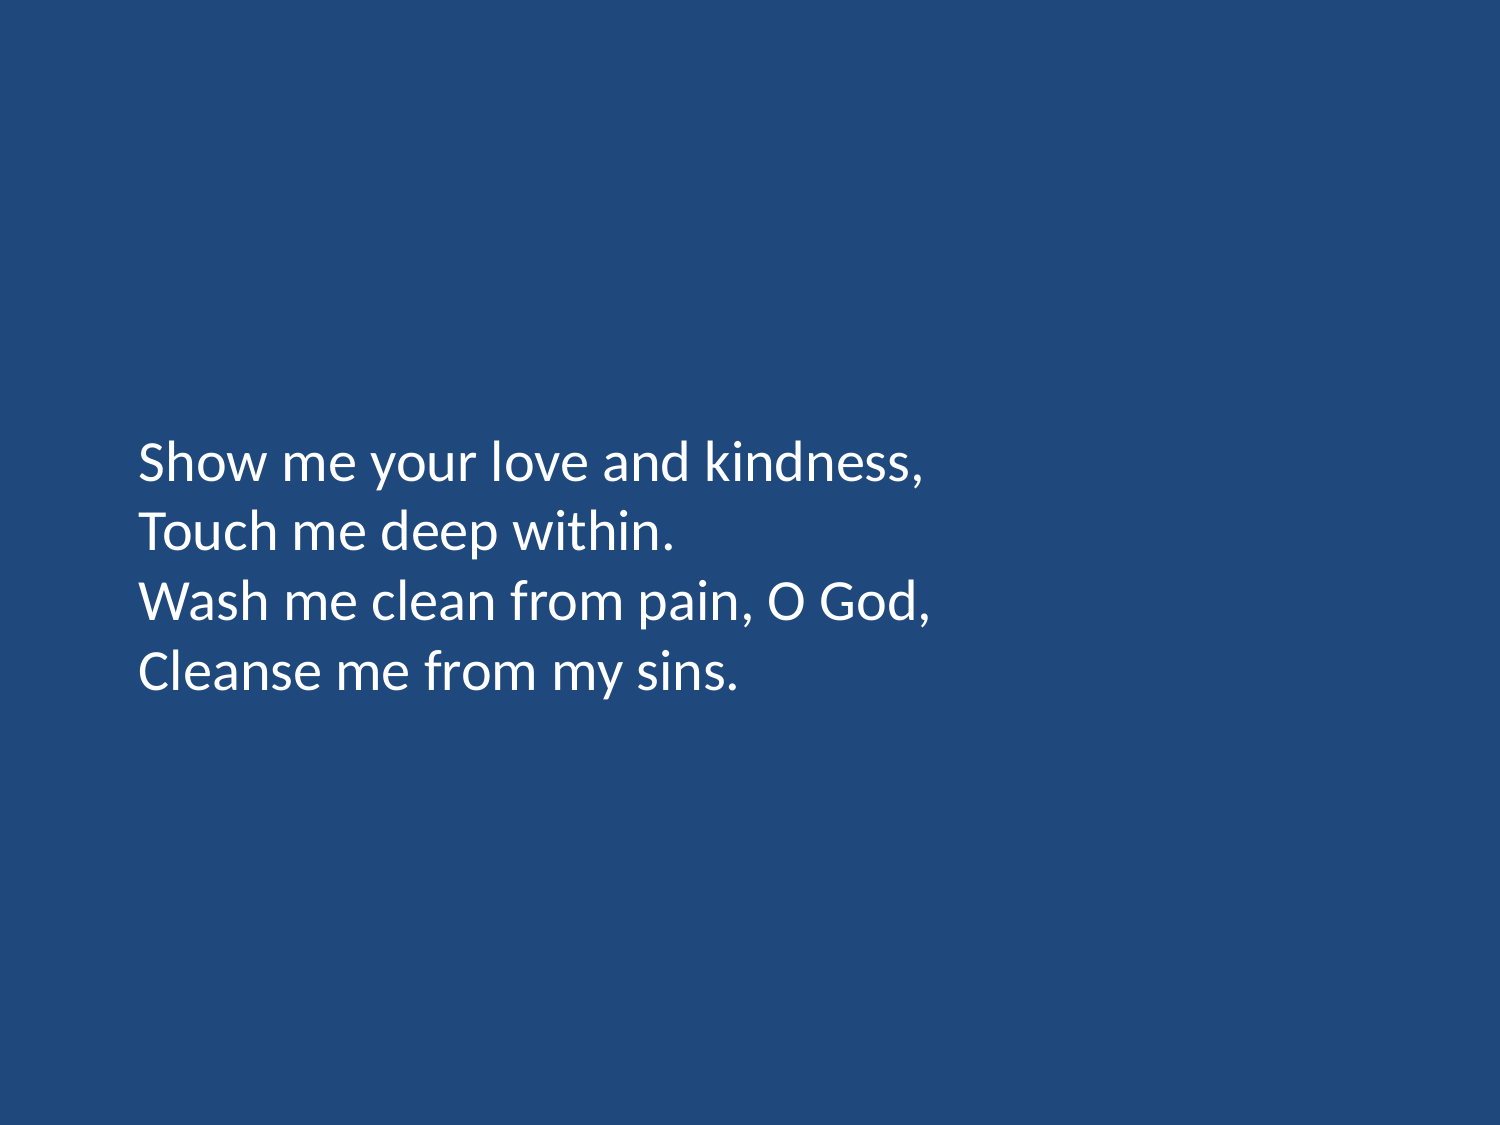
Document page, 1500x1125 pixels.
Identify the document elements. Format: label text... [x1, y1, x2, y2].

title Show me your love and kindness, Touch me deep within. Wash me clean from pain, O God, Cleanse me from my sins. [123, 384, 1500, 741]
